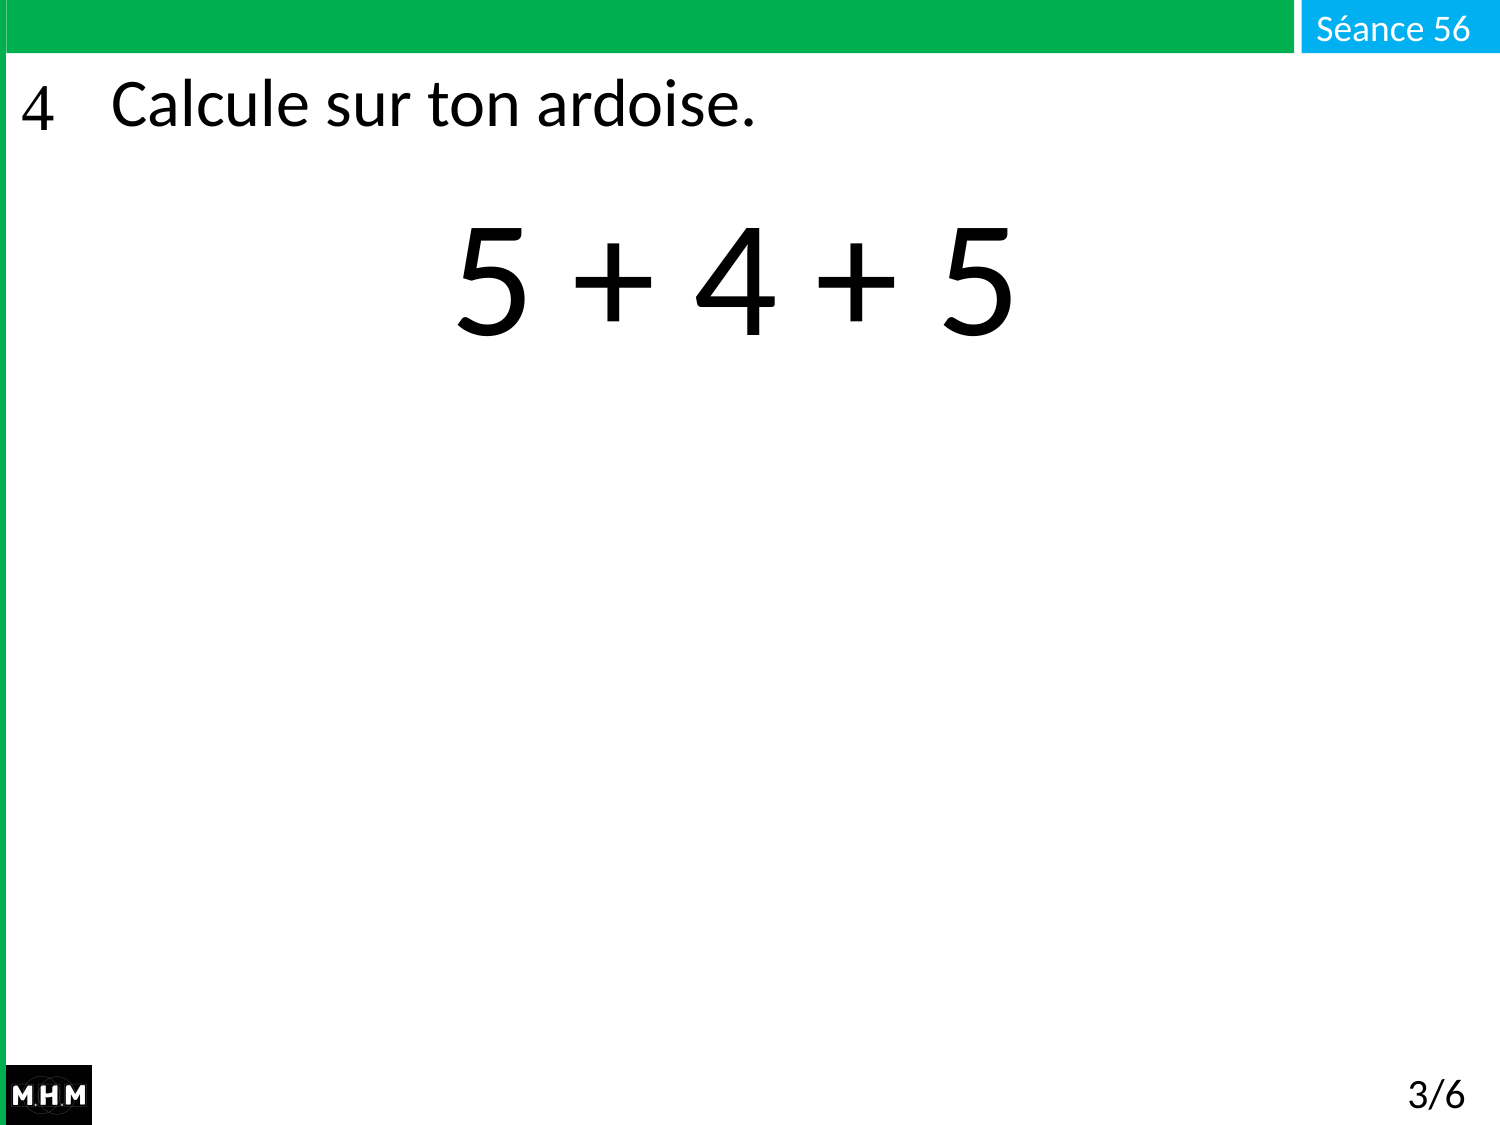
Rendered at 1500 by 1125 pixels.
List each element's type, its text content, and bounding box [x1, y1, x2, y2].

list 3/6 [1373, 1064, 1500, 1125]
text_box 5 + 4 + 5 [436, 160, 1051, 376]
title Calcule sur ton ardoise. [96, 60, 1391, 150]
picture [6, 1065, 92, 1125]
